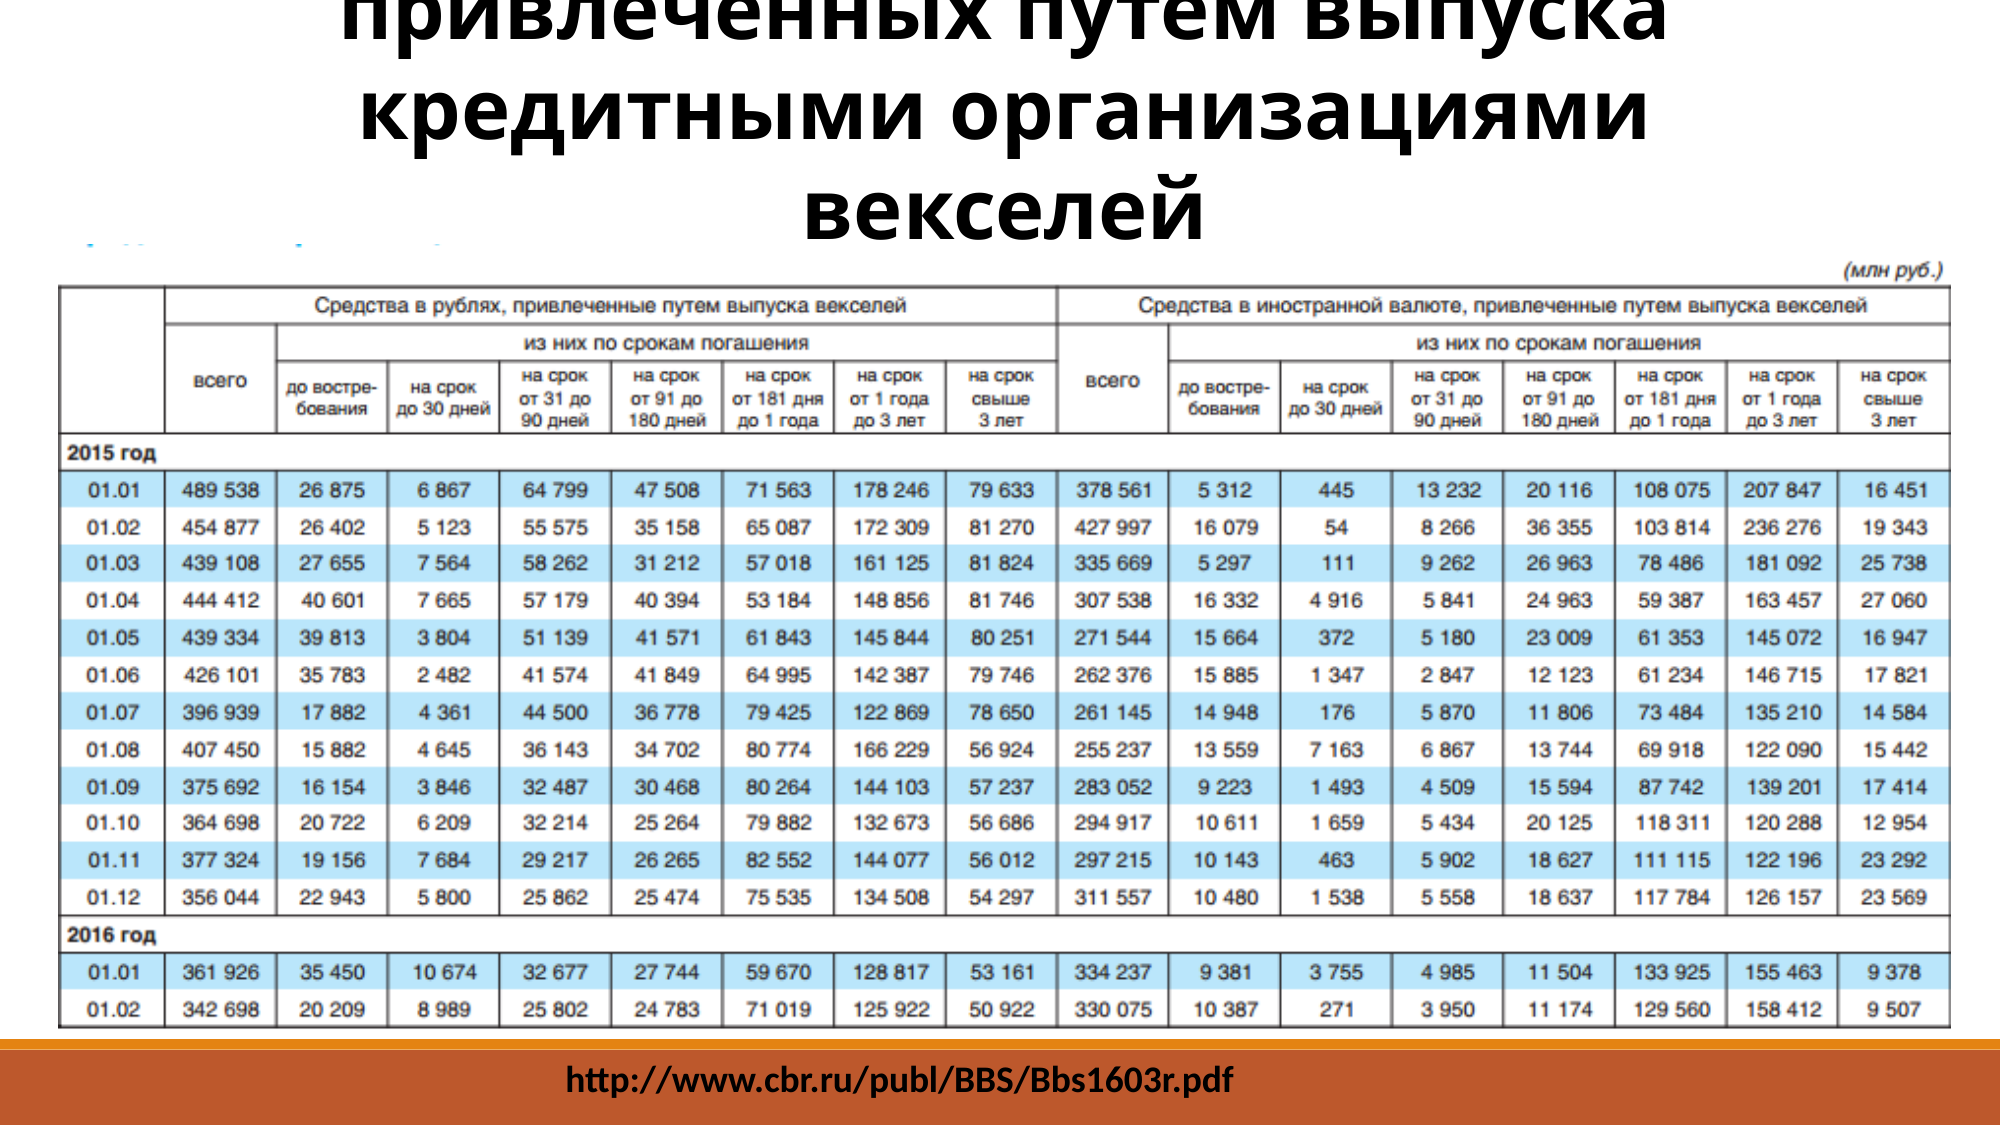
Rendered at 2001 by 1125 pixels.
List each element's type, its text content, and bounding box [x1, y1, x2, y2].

text_box http://www.cbr.ru/publ/BBS/Bbs1603r.pdf [550, 1047, 1460, 1108]
picture [58, 243, 1952, 1032]
text_box Данные о суммах средств юридических и физических лиц, привлеченных путем выпуска кредитными организациями векселей [180, 25, 1830, 243]
